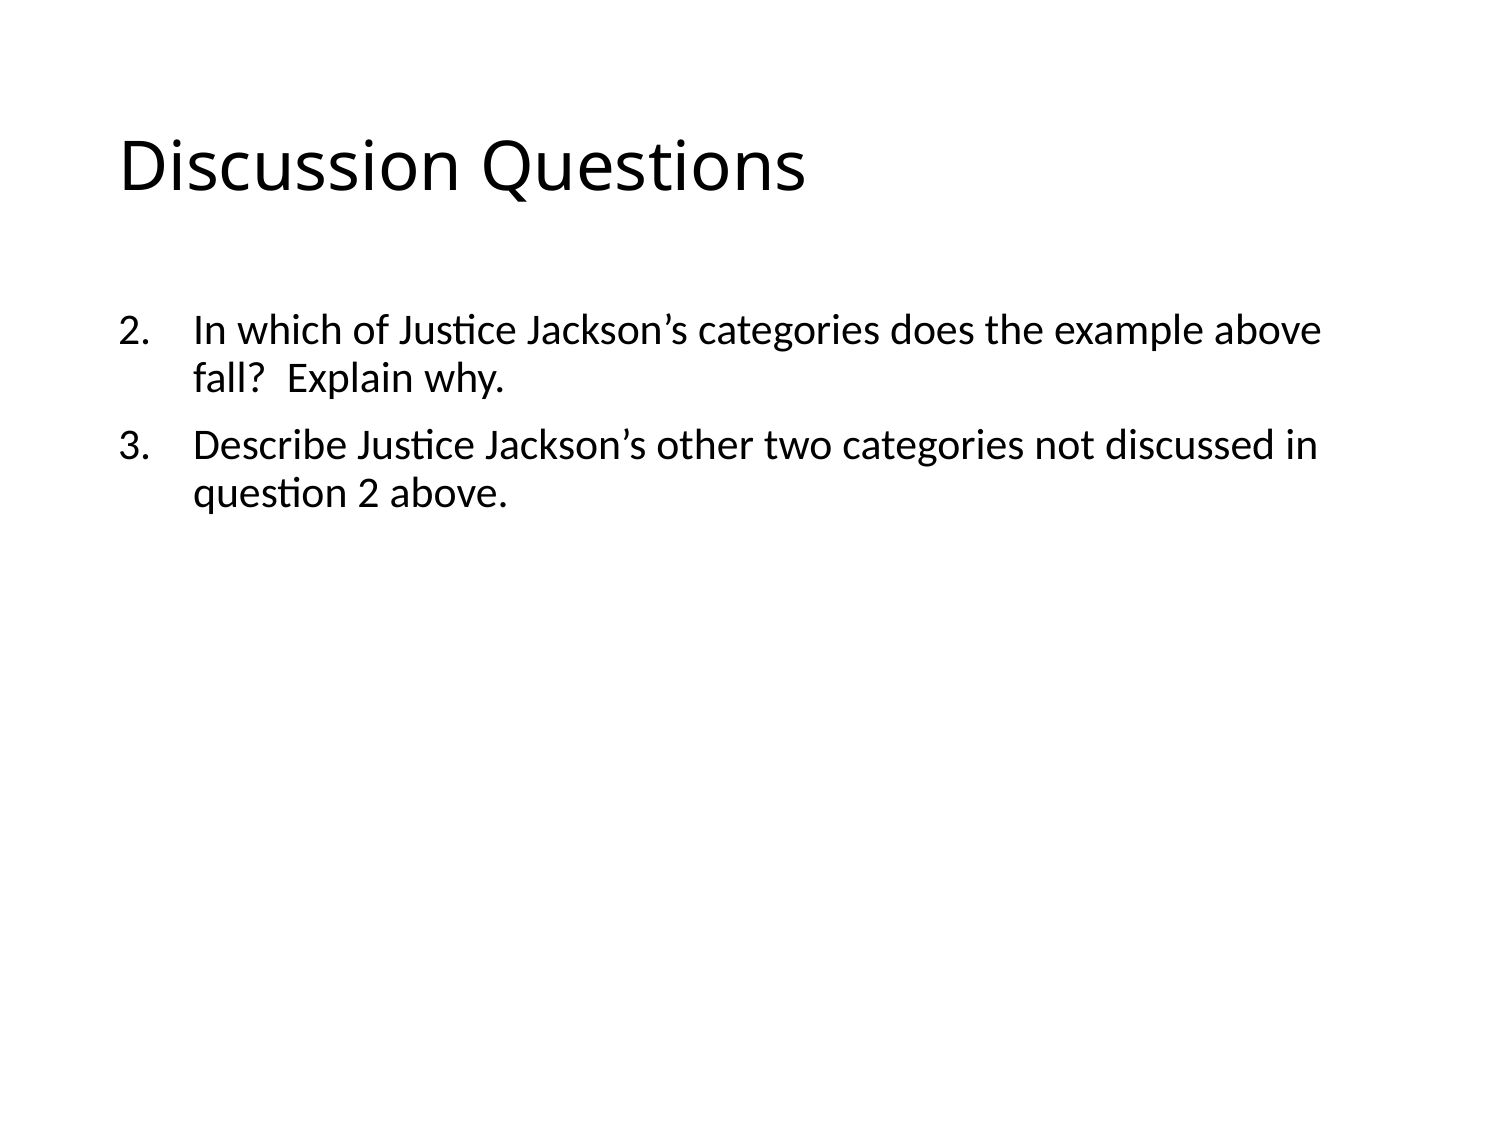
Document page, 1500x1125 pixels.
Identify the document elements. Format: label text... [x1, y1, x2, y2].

title Discussion Questions [103, 59, 1397, 278]
list In which of Justice Jackson’s categories does the example above fall? Explain why. Describe Justice Jackson’s other two categories not discussed in question 2 above. [103, 299, 1397, 1014]
